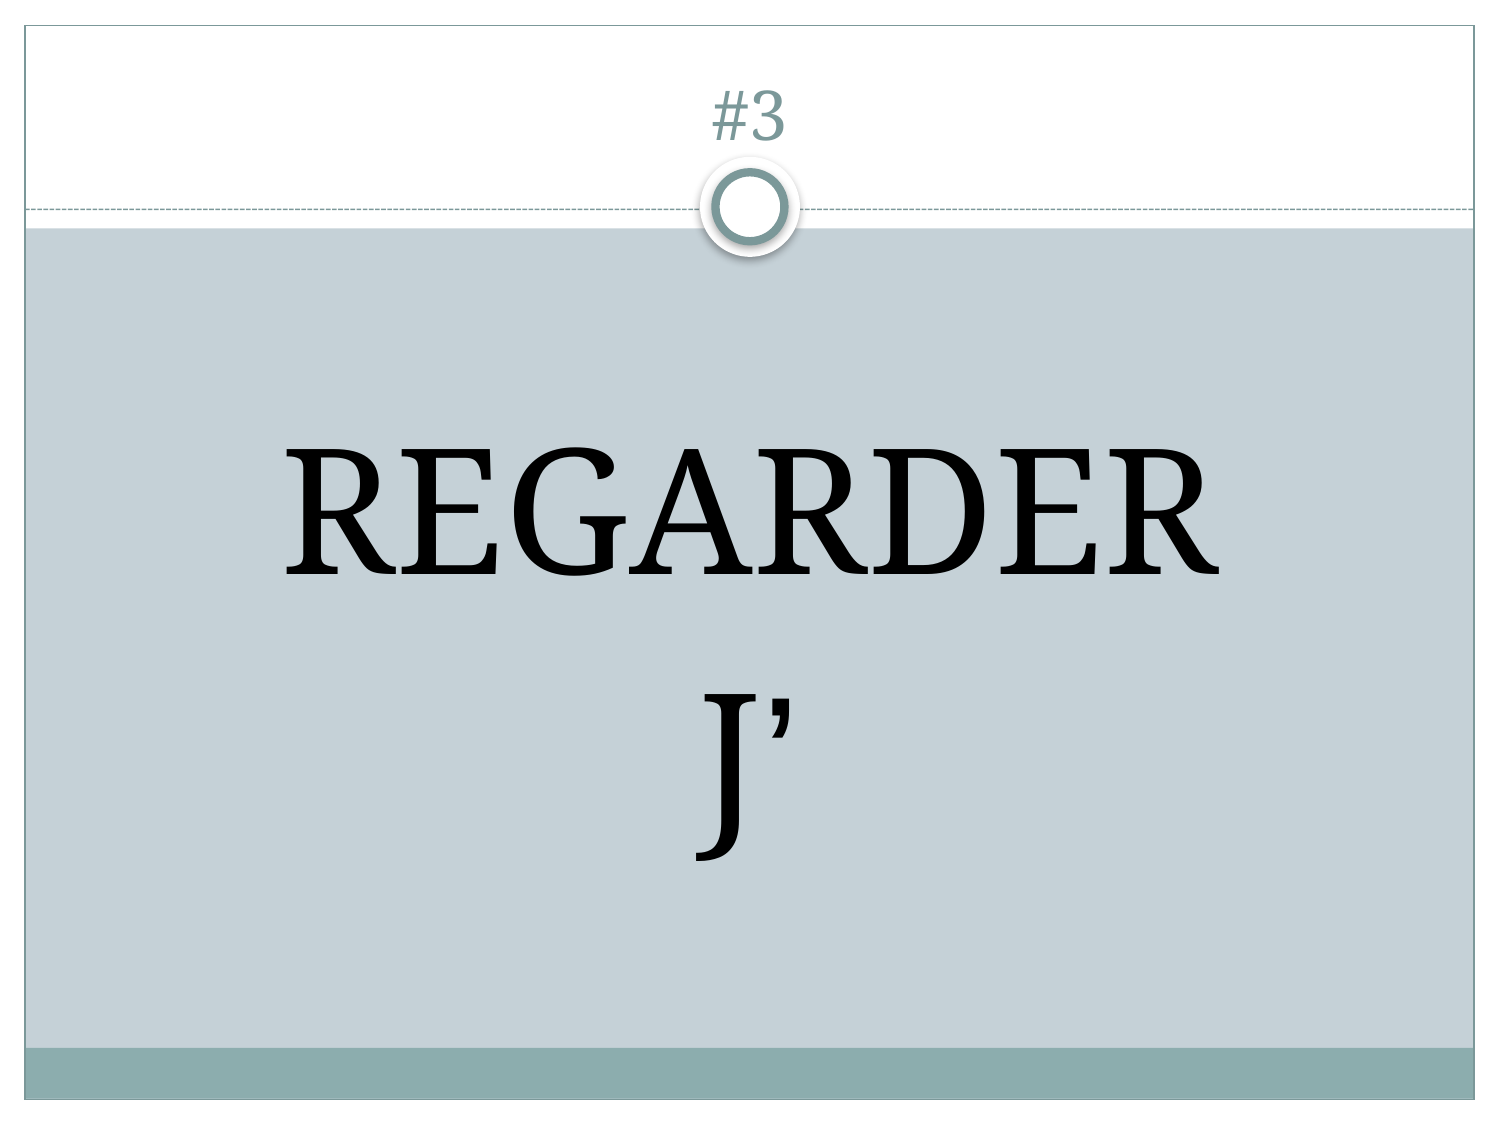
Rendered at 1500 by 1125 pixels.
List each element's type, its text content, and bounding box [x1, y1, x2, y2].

list REGARDER J’ [49, 249, 1450, 1005]
title #3 [49, 37, 1450, 162]
